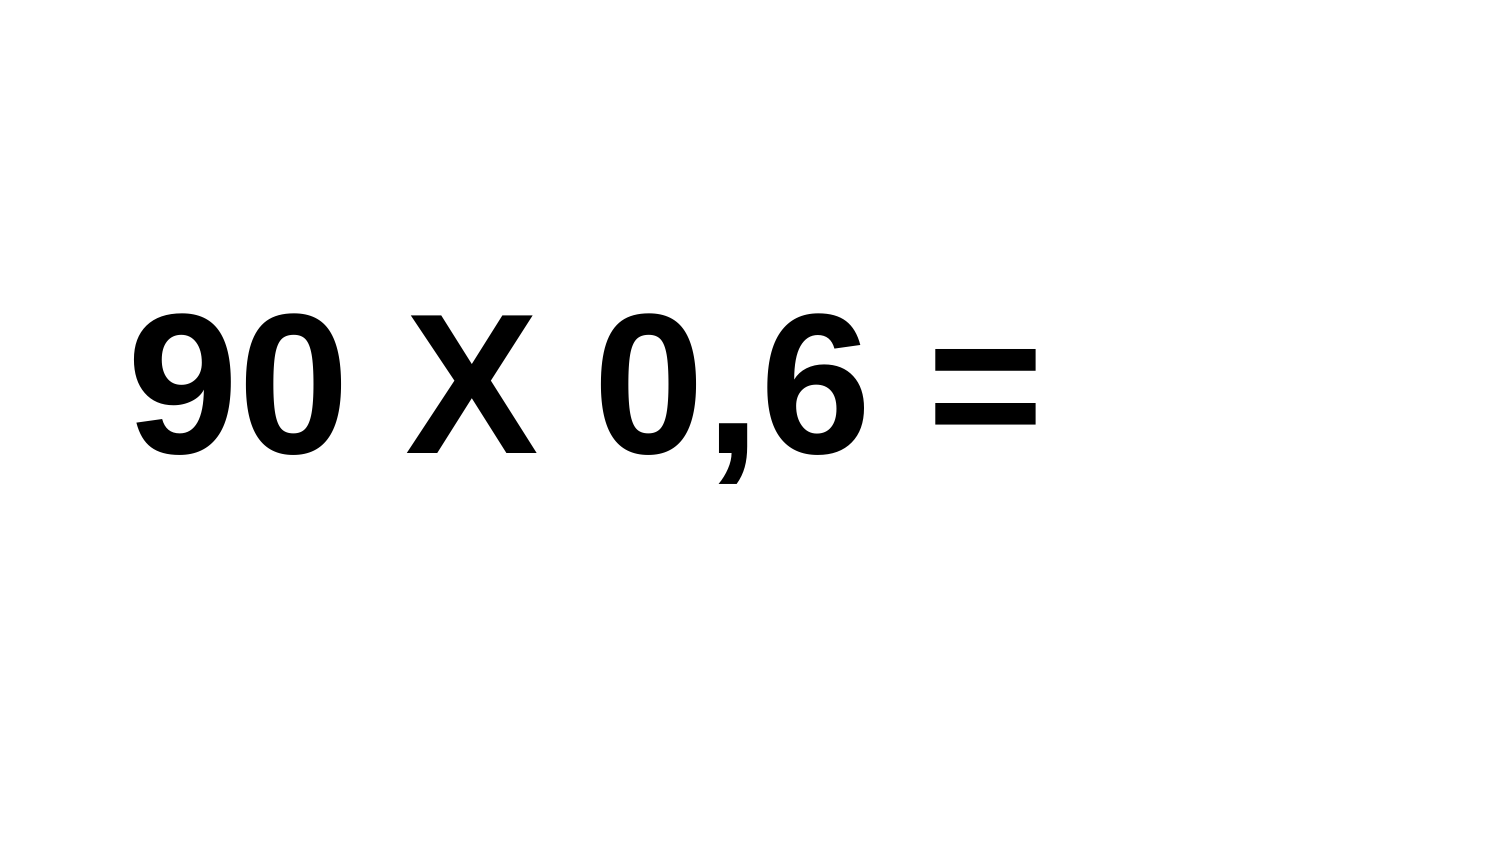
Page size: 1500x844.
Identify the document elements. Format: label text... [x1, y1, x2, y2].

text_box 90 X 0,6 = [112, 318, 1388, 509]
